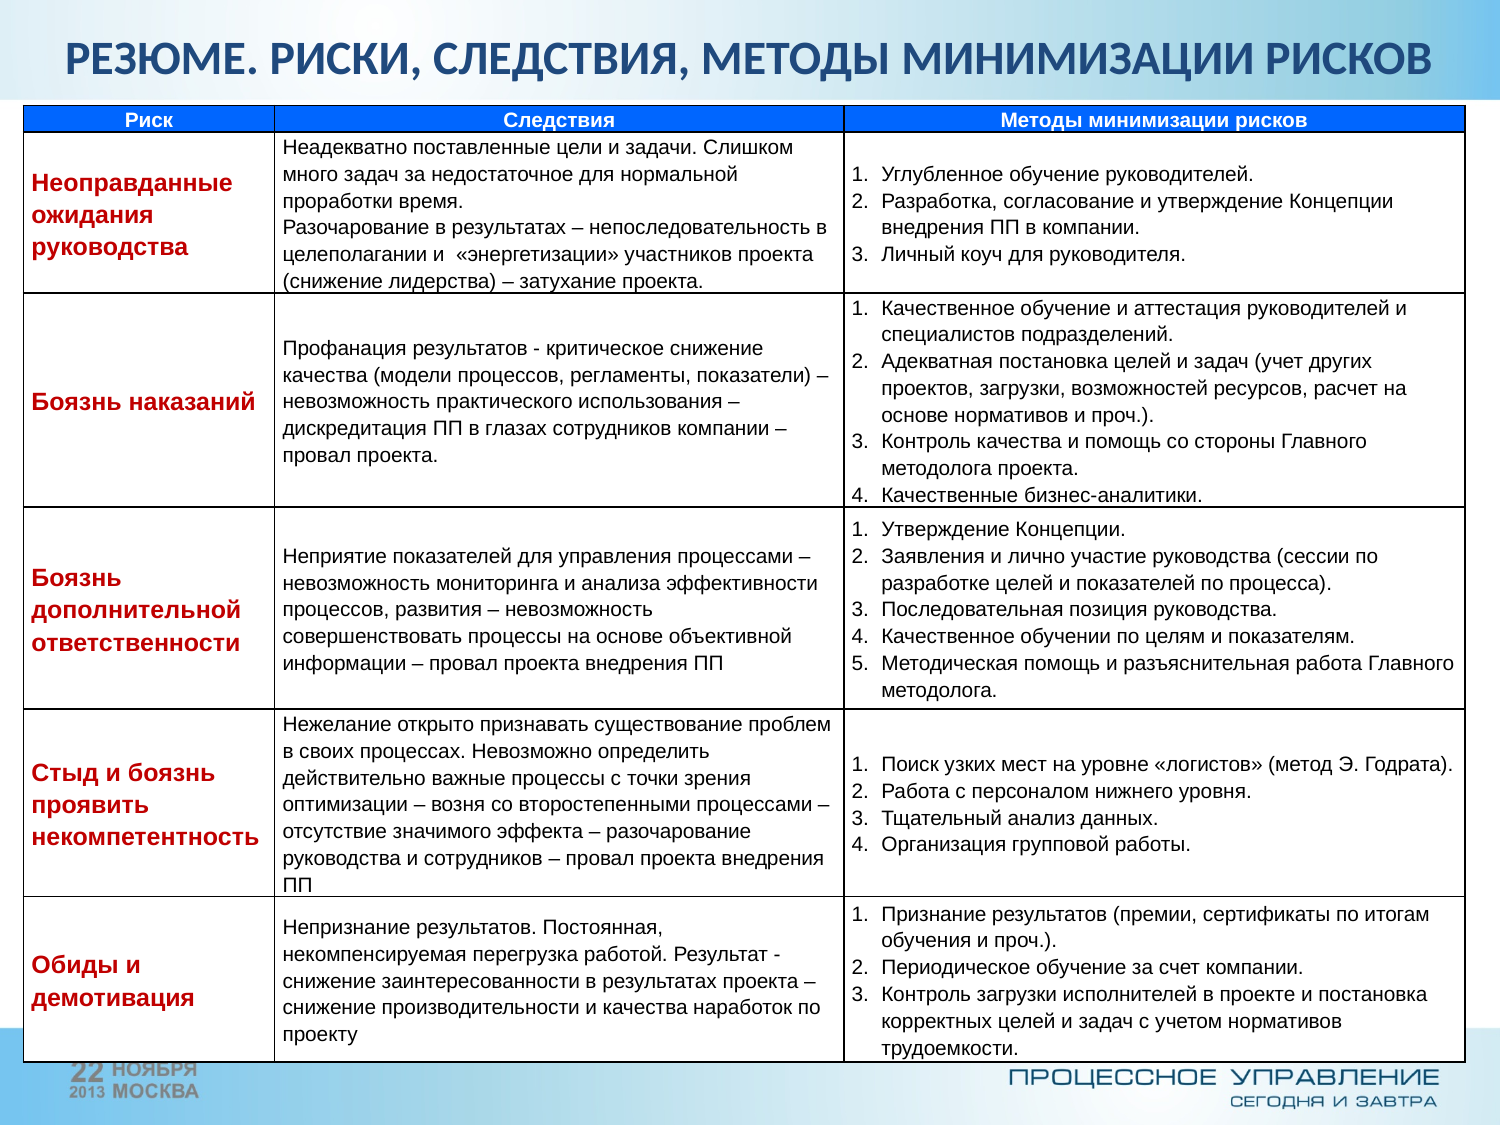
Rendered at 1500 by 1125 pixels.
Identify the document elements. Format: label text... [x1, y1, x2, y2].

table_cell Обиды и демотивация [24, 897, 274, 1061]
table_cell Непризнание результатов. Постоянная, некомпенсируемая перегрузка работой. Результат - снижение заинтересованности в результатах проекта – снижение производительности и качества наработок по проекту [275, 897, 843, 1061]
table_header Методы минимизации рисков [845, 106, 1464, 131]
table_cell Утверждение Концепции. Заявления и лично участие руководства (сессии по разработке целей и показателей по процесса). Последовательная позиция руководства. Качественное обучении по целям и показателям. Методическая помощь и разъяснительная работа Главного методолога. [845, 508, 1464, 708]
table_cell Углубленное обучение руководителей. Разработка, согласование и утверждение Концепции внедрения ПП в компании. Личный коуч для руководителя. [845, 133, 1464, 292]
table_cell Неоправданные ожидания руководства [24, 133, 274, 292]
table_cell Профанация результатов - критическое снижение качества (модели процессов, регламенты, показатели) – невозможность практического использования – дискредитация ПП в глазах сотрудников компании – провал проекта. [275, 294, 843, 506]
table_cell Неадекватно поставленные цели и задачи. Слишком много задач за недостаточное для нормальной проработки время. Разочарование в результатах – непоследовательность в целеполагании и «энергетизации» участников проекта (снижение лидерства) – затухание проекта. [275, 133, 843, 292]
picture [0, 0, 1500, 1125]
table_cell Неприятие показателей для управления процессами – невозможность мониторинга и анализа эффективности процессов, развития – невозможность совершенствовать процессы на основе объективной информации – провал проекта внедрения ПП [275, 508, 843, 708]
table_cell Боязнь наказаний [24, 294, 274, 506]
table_cell Стыд и боязнь проявить некомпетентность [24, 710, 274, 896]
list РЕЗЮМЕ. РИСКИ, СЛЕДСТВИЯ, МЕТОДЫ МИНИМИЗАЦИИ РИСКОВ [29, 19, 1471, 107]
table_cell Поиск узких мест на уровне «логистов» (метод Э. Годрата). Работа с персоналом нижнего уровня. Тщательный анализ данных. Организация групповой работы. [845, 710, 1464, 896]
table_header Риск [24, 106, 274, 131]
table_cell Признание результатов (премии, сертификаты по итогам обучения и проч.). Периодическое обучение за счет компании. Контроль загрузки исполнителей в проекте и постановка корректных целей и задач с учетом нормативов трудоемкости. [845, 897, 1464, 1061]
table_header Следствия [275, 106, 843, 131]
table_cell Боязнь дополнительной ответственности [24, 508, 274, 708]
table_cell Нежелание открыто признавать существование проблем в своих процессах. Невозможно определить действительно важные процессы с точки зрения оптимизации – возня со второстепенными процессами – отсутствие значимого эффекта – разочарование руководства и сотрудников – провал проекта внедрения ПП [275, 710, 843, 896]
table_cell Качественное обучение и аттестация руководителей и специалистов подразделений. Адекватная постановка целей и задач (учет других проектов, загрузки, возможностей ресурсов, расчет на основе нормативов и проч.). Контроль качества и помощь со стороны Главного методолога проекта. Качественные бизнес-аналитики. [845, 294, 1464, 506]
